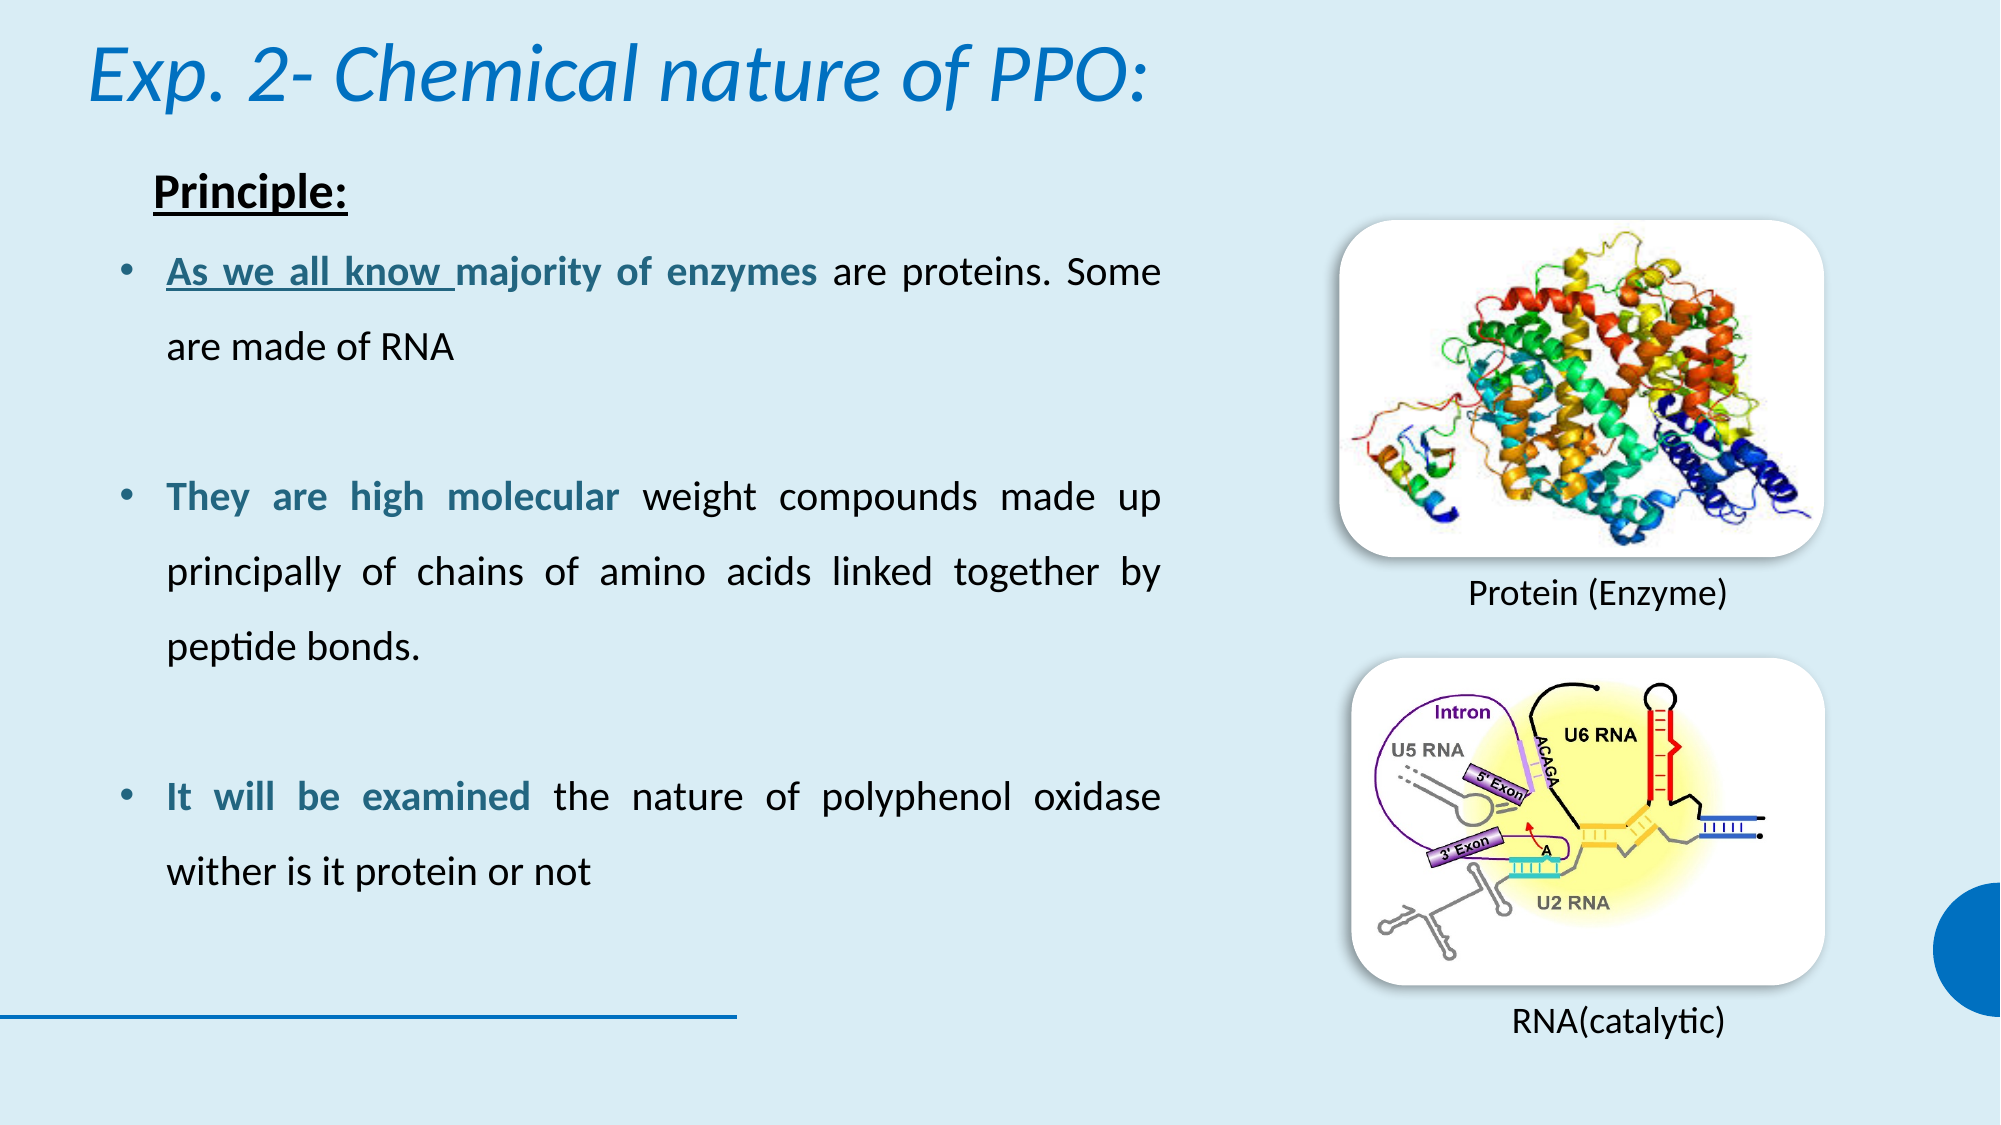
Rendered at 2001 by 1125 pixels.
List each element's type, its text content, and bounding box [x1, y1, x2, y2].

text_box RNA(catalytic) [1497, 988, 1746, 1049]
text_box Principle: As we all know majority of enzymes are proteins. Some are made of RNA They are high molecular weight compounds made up principally of chains of amino acids linked together by peptide bonds. It will be examined the nature of polyphenol oxidase wither is it protein or not [104, 151, 1177, 902]
title Exp. 2- Chemical nature of PPO: [36, 22, 1204, 835]
list [849, 93, 1875, 1022]
picture [1339, 220, 1825, 558]
picture [1351, 657, 1825, 986]
text_box Protein (Enzyme) [1453, 560, 1764, 620]
